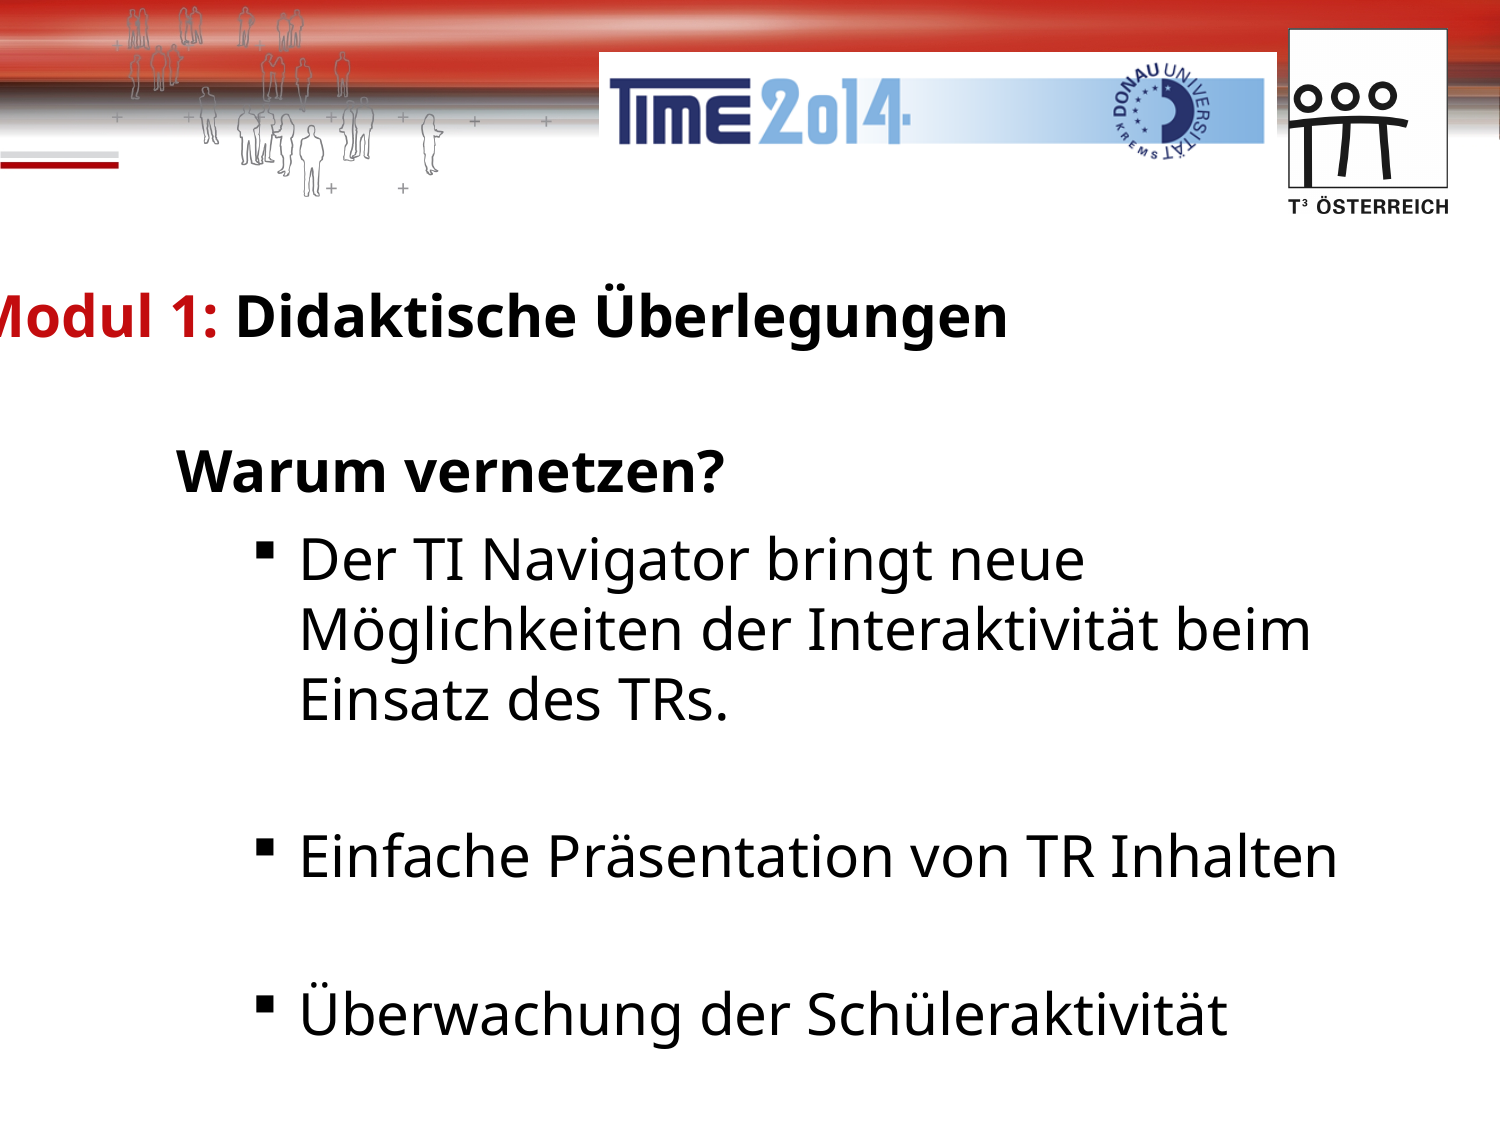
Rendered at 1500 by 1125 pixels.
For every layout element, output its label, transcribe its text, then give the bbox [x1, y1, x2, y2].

text_box Modul 1: Didaktische Überlegungen [0, 271, 1337, 402]
text_box Warum vernetzen? Der TI Navigator bringt neue Möglichkeiten der Interaktivität beim Einsatz des TRs. Einfache Präsentation von TR Inhalten Überwachung der Schüleraktivität [161, 427, 1455, 1055]
picture [0, 0, 1500, 214]
